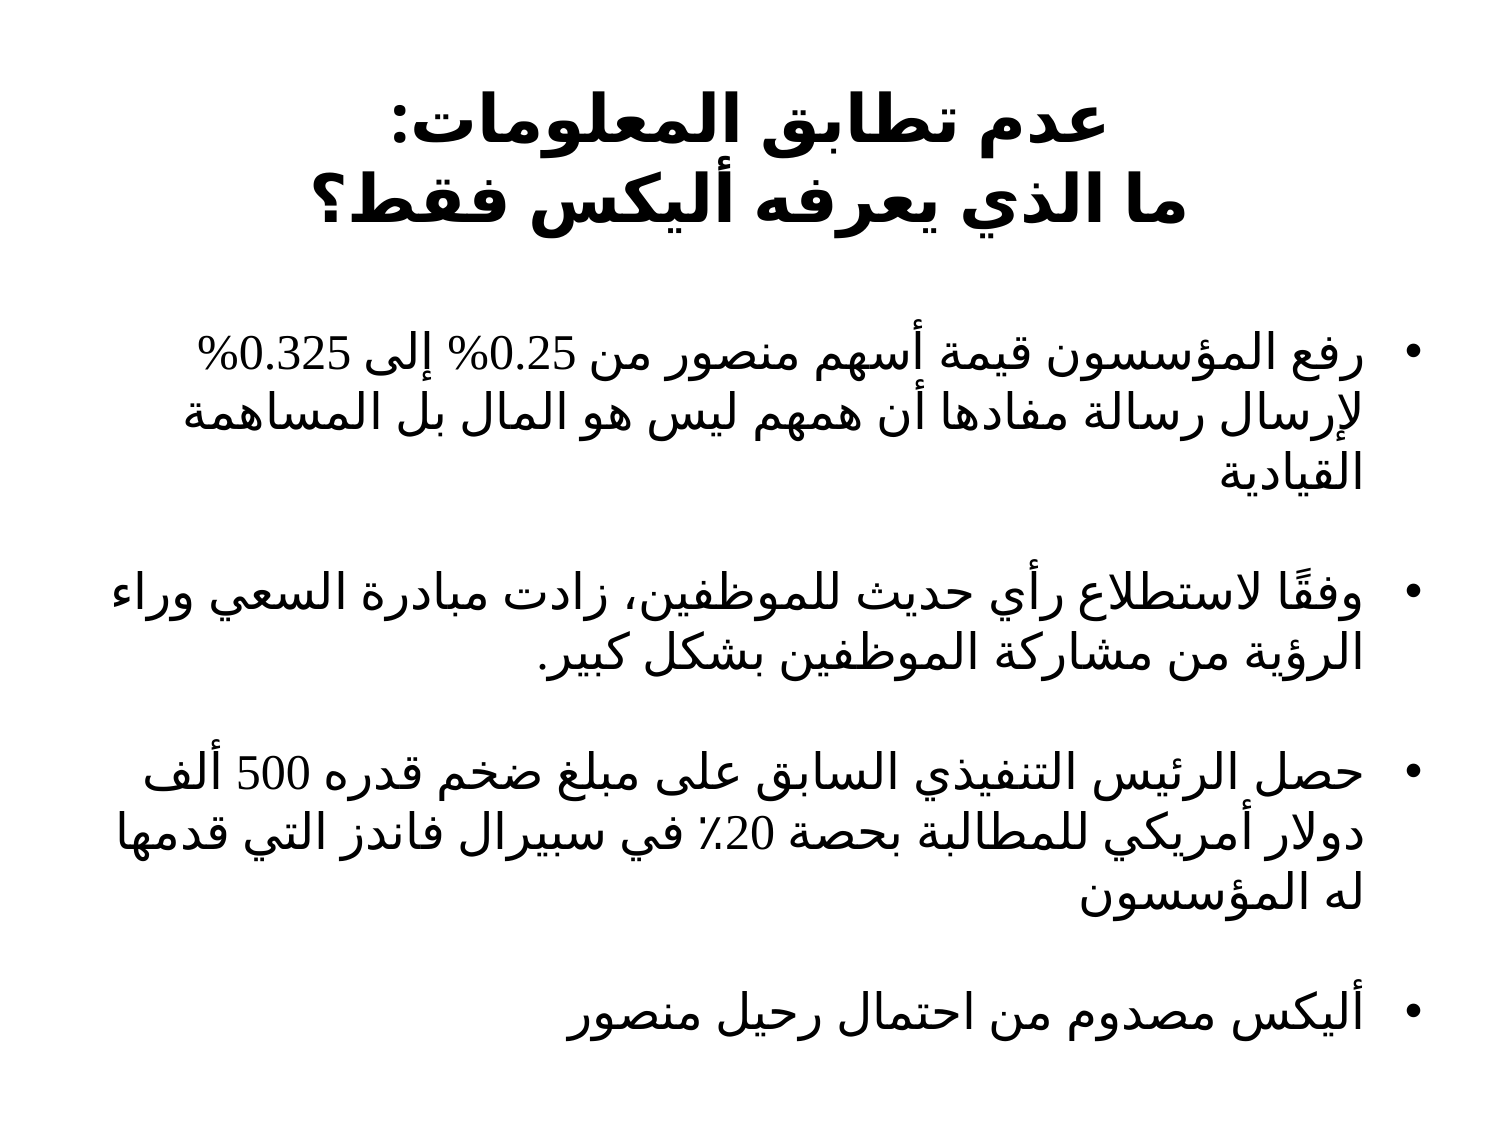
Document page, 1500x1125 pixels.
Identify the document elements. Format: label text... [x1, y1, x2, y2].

list رفع المؤسسون قيمة أسهم منصور من 0.25% إلى 0.325% لإرسال رسالة مفادها أن همهم ليس هو المال بل المساهمة القيادية وفقًا لاستطلاع رأي حديث للموظفين، زادت مبادرة السعي وراء الرؤية من مشاركة الموظفين بشكل كبير. حصل الرئيس التنفيذي السابق على مبلغ ضخم قدره 500 ألف دولار أمريكي للمطالبة بحصة 20٪ في سبيرال فاندز التي قدمها له المؤسسون أليكس مصدوم من احتمال رحيل منصور [62, 312, 1438, 1100]
title عدم تطابق المعلومات: ما الذي يعرفه أليكس فقط؟ [75, 62, 1425, 250]
